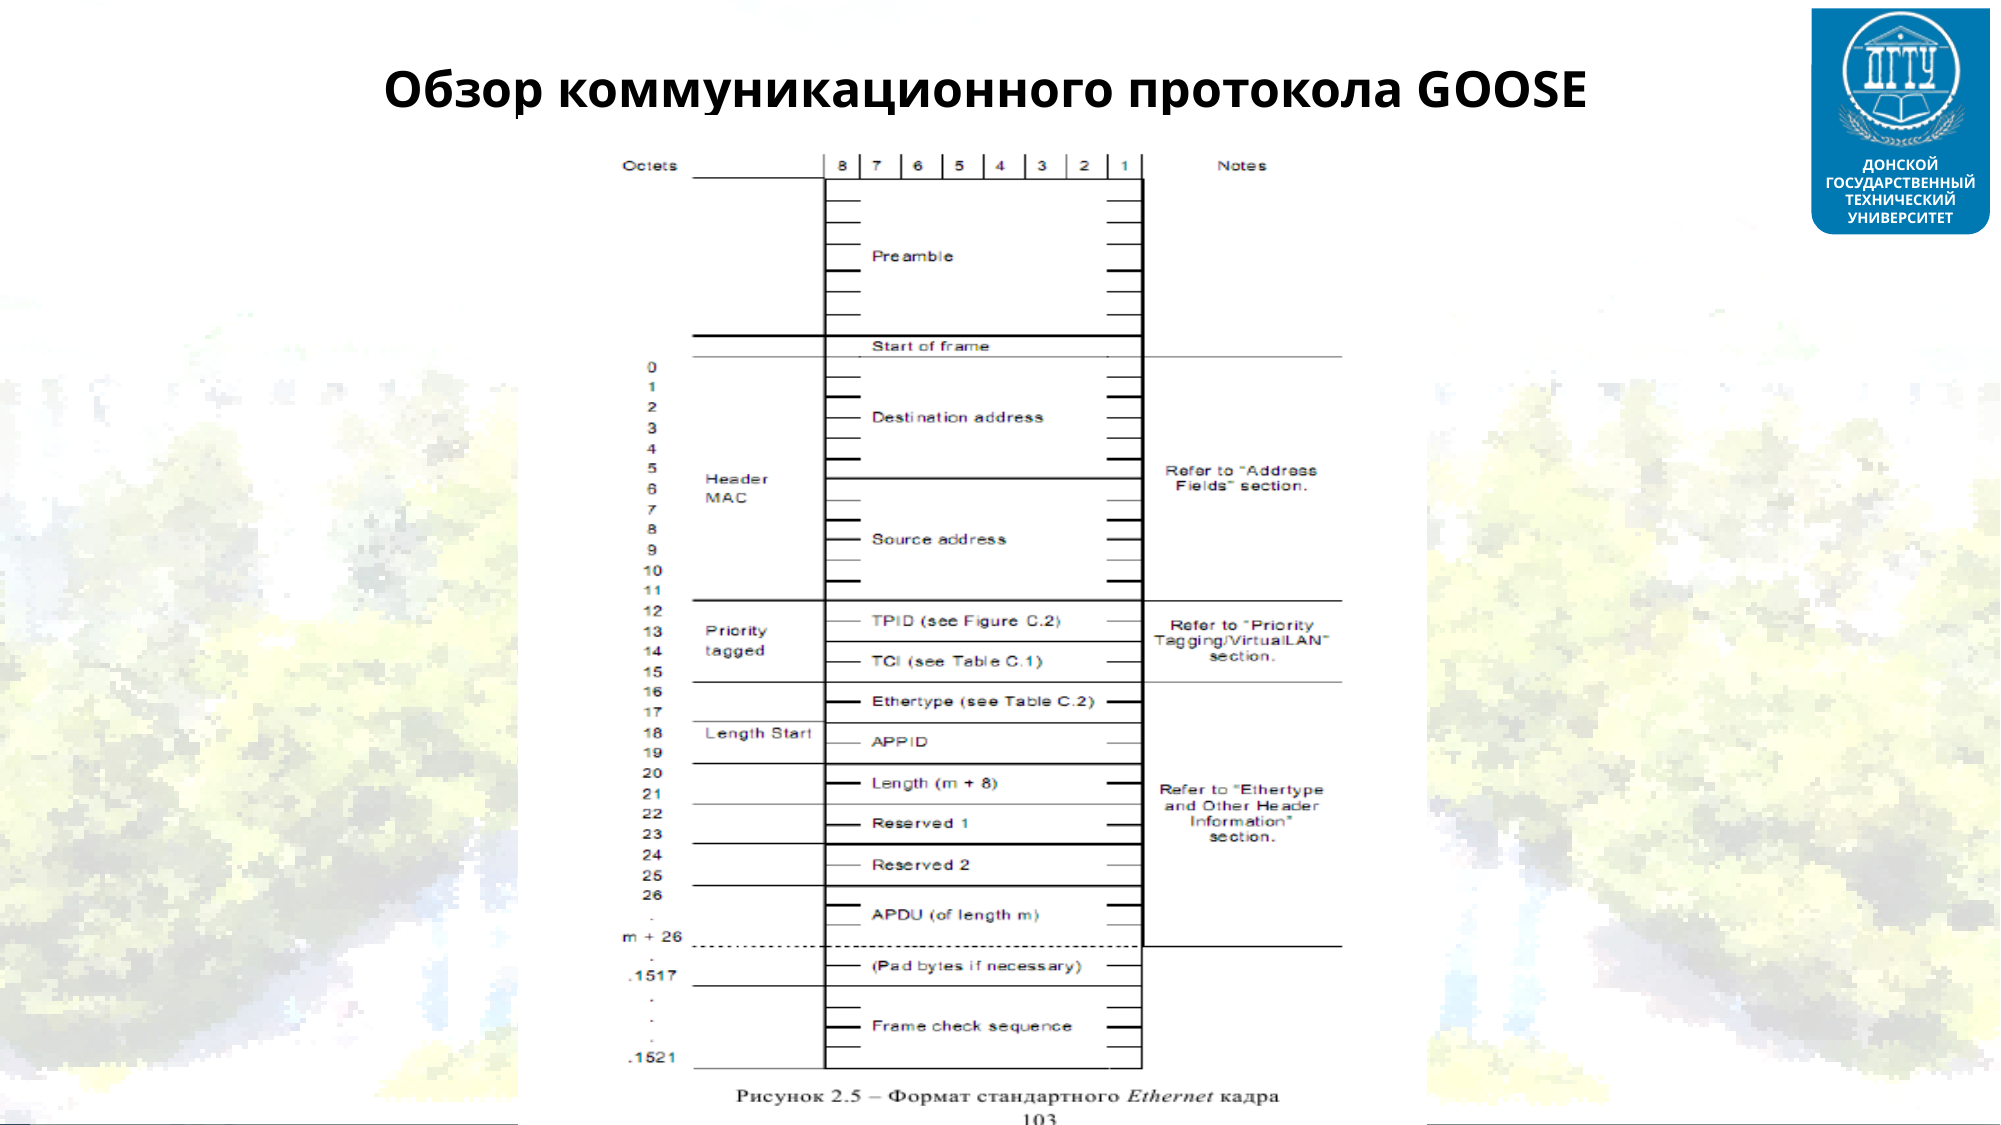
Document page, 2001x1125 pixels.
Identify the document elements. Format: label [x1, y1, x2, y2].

text_box [1801, 8, 2000, 236]
picture [0, 0, 2000, 1125]
